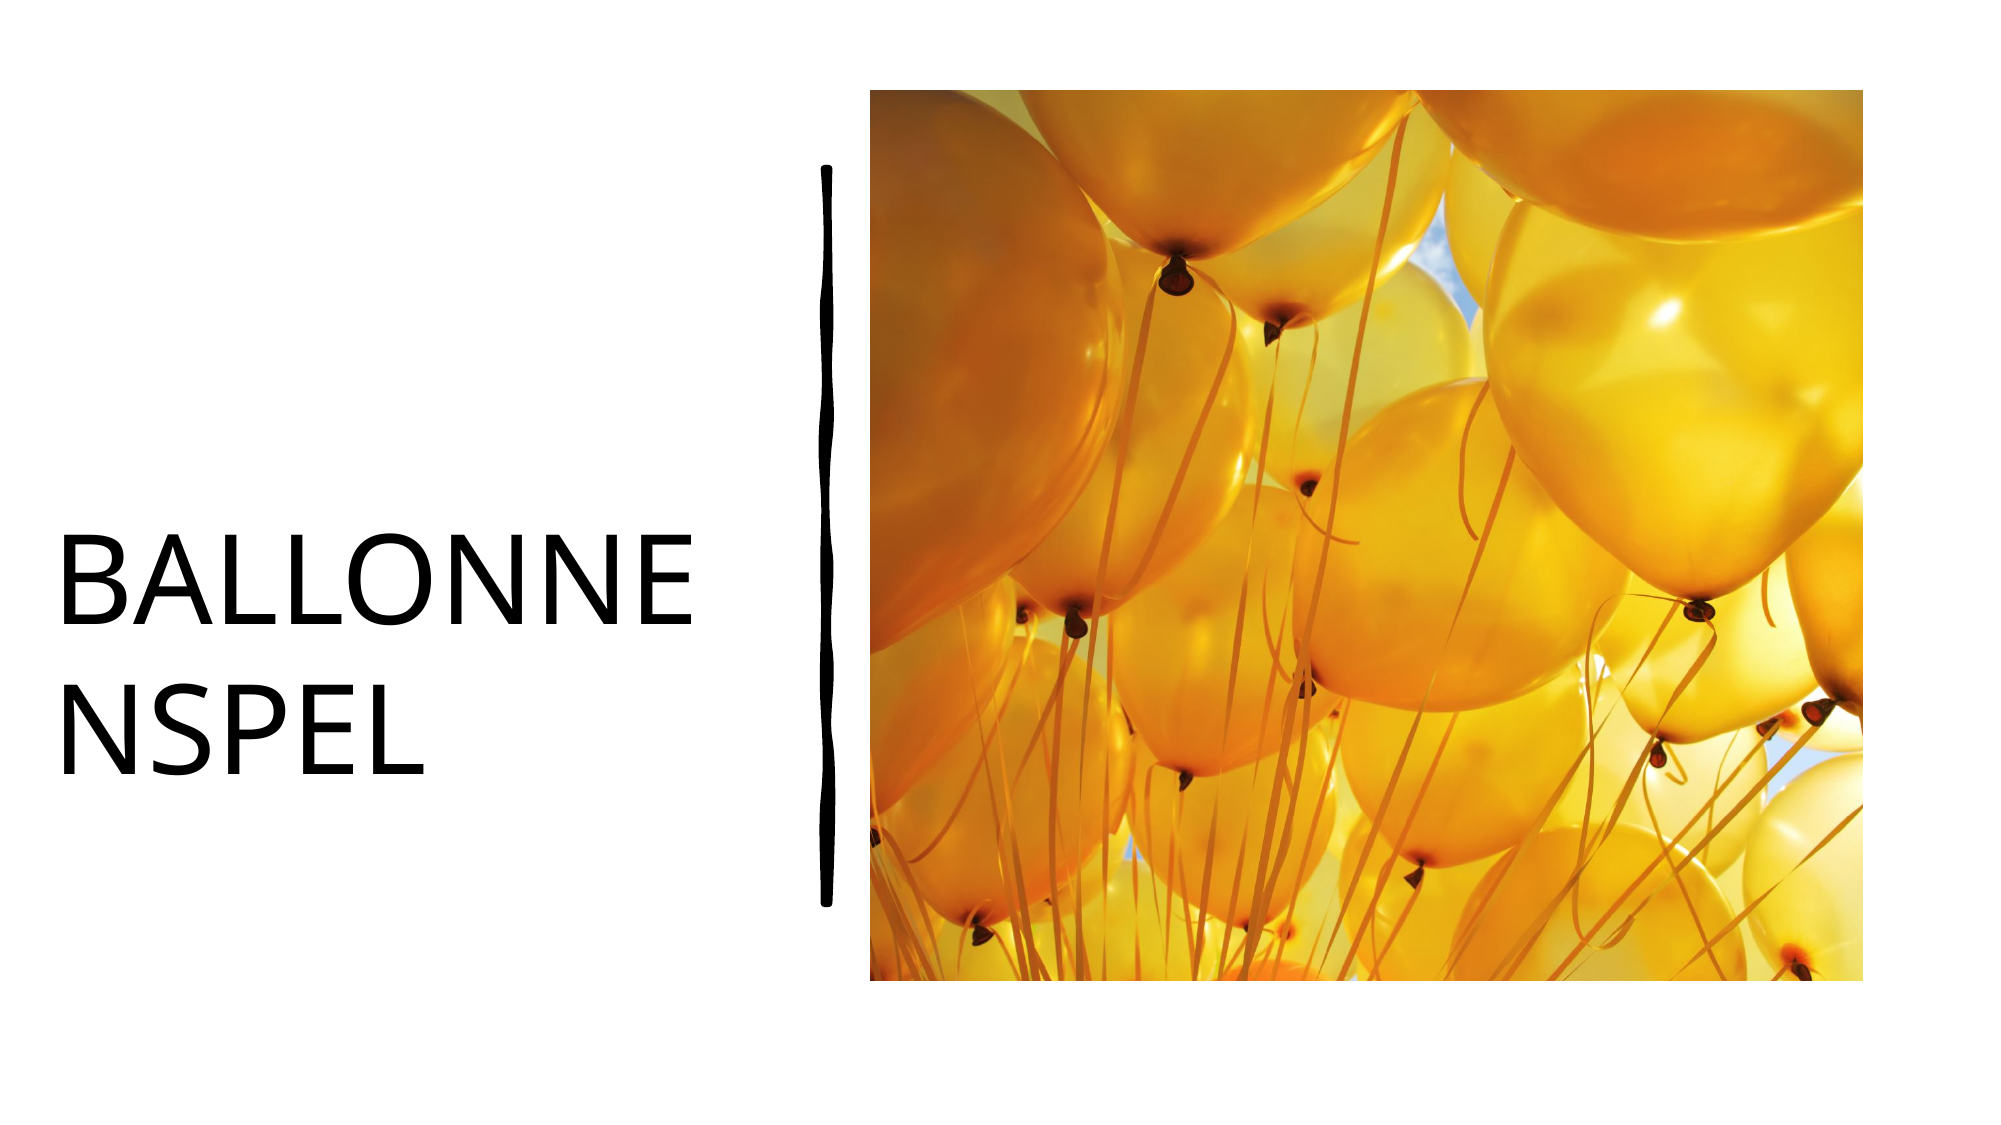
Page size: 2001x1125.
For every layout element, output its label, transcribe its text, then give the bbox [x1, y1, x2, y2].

picture [869, 89, 1863, 981]
title BALLONNENSPEL [37, 244, 782, 807]
